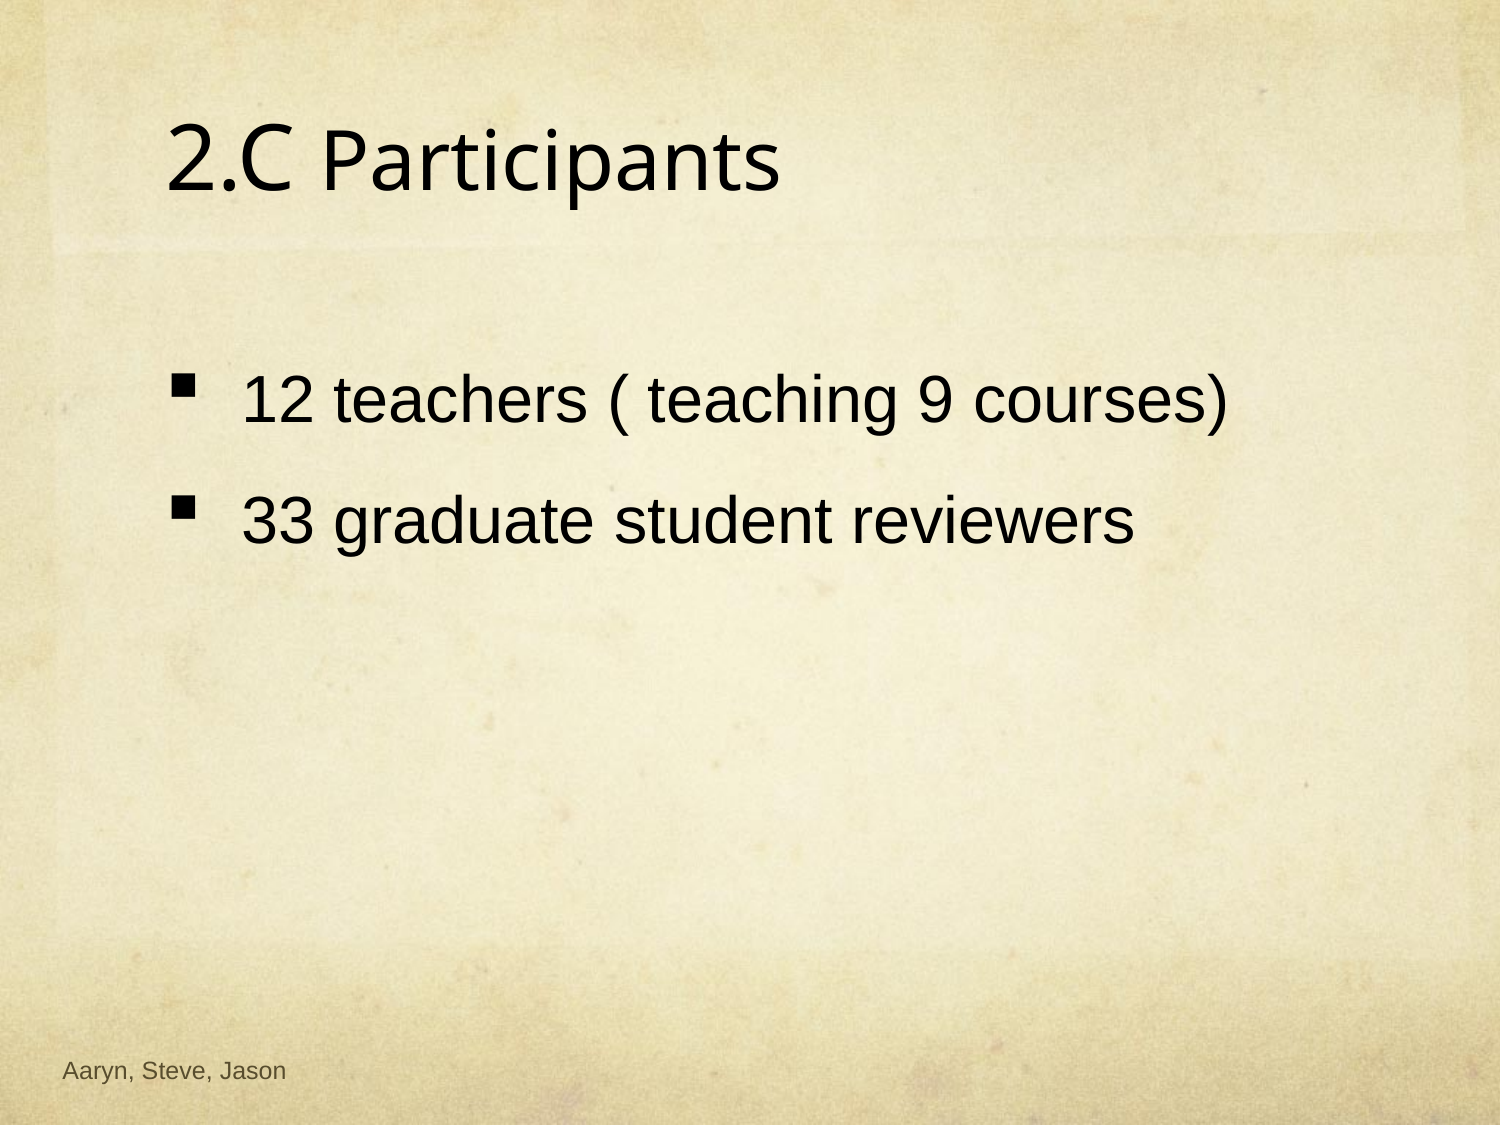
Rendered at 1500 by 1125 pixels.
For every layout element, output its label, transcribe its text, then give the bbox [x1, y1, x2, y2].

picture [0, 0, 1500, 1125]
title 2.C Participants [149, 82, 1350, 226]
text_box Aaryn, Steve, Jason [47, 1046, 459, 1092]
list 12 teachers ( teaching 9 courses) 33 graduate student reviewers [149, 347, 1350, 951]
